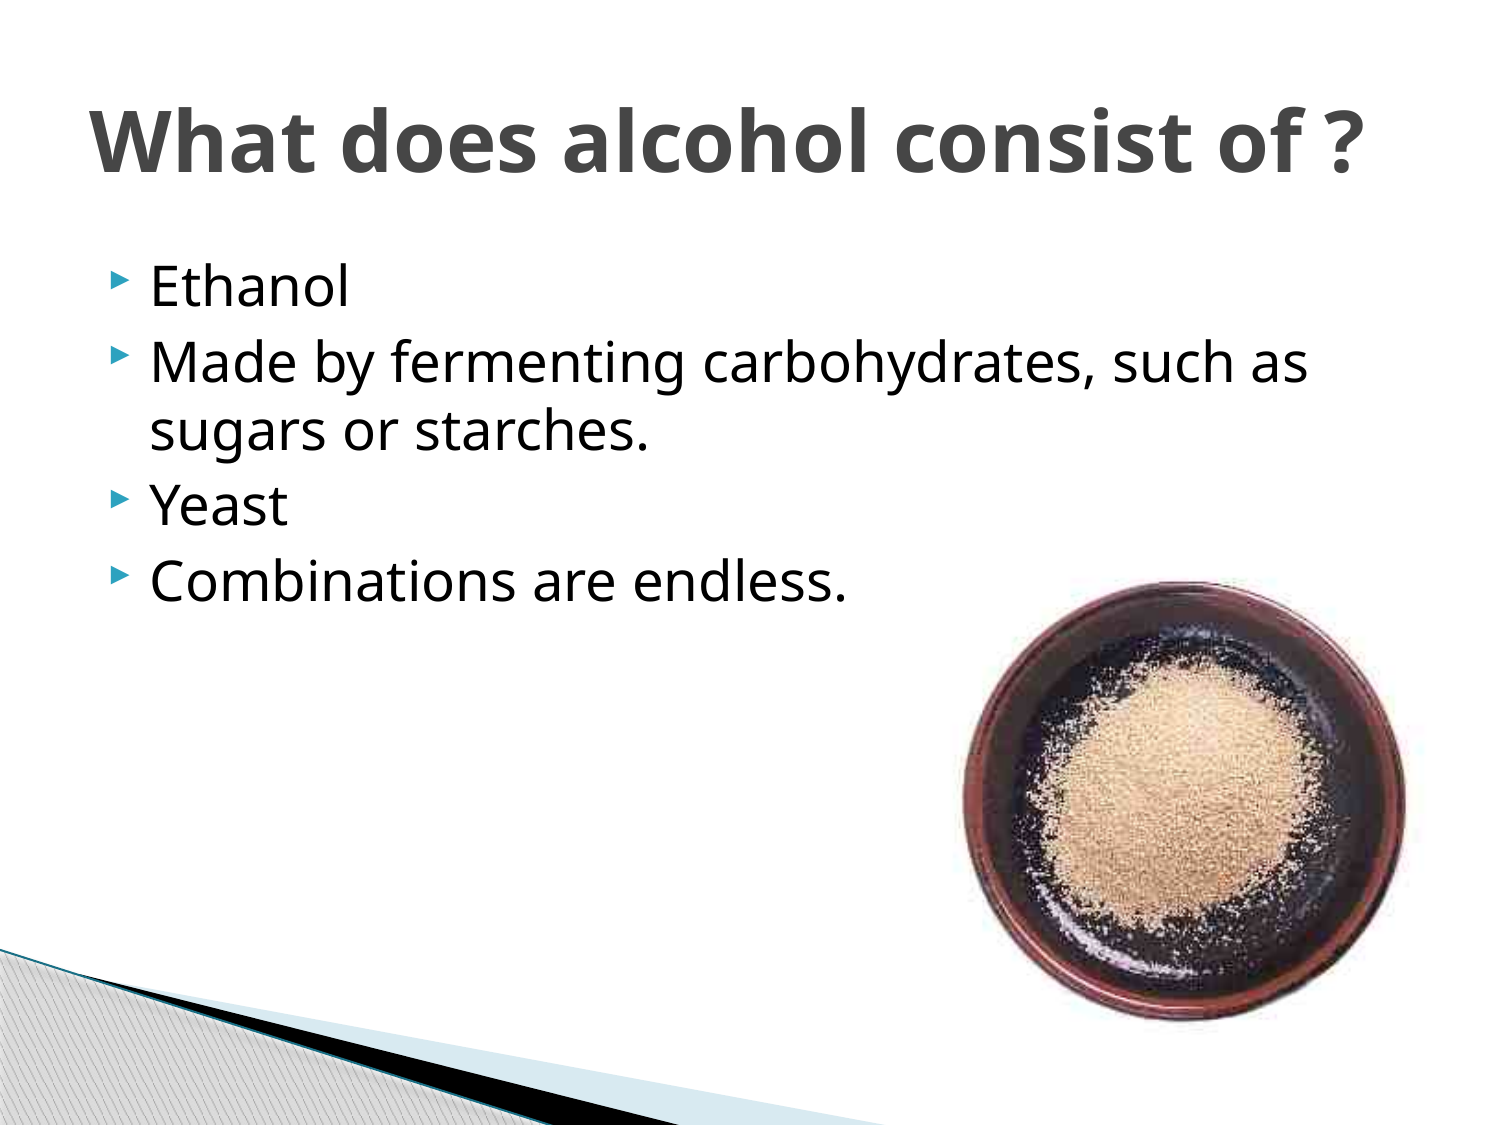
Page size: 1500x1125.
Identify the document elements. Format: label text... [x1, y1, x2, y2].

list Ethanol Made by fermenting carbohydrates, such as sugars or starches. Yeast Combinations are endless. [75, 243, 1425, 986]
picture [924, 549, 1441, 1055]
title What does alcohol consist of ? [75, 45, 1425, 233]
